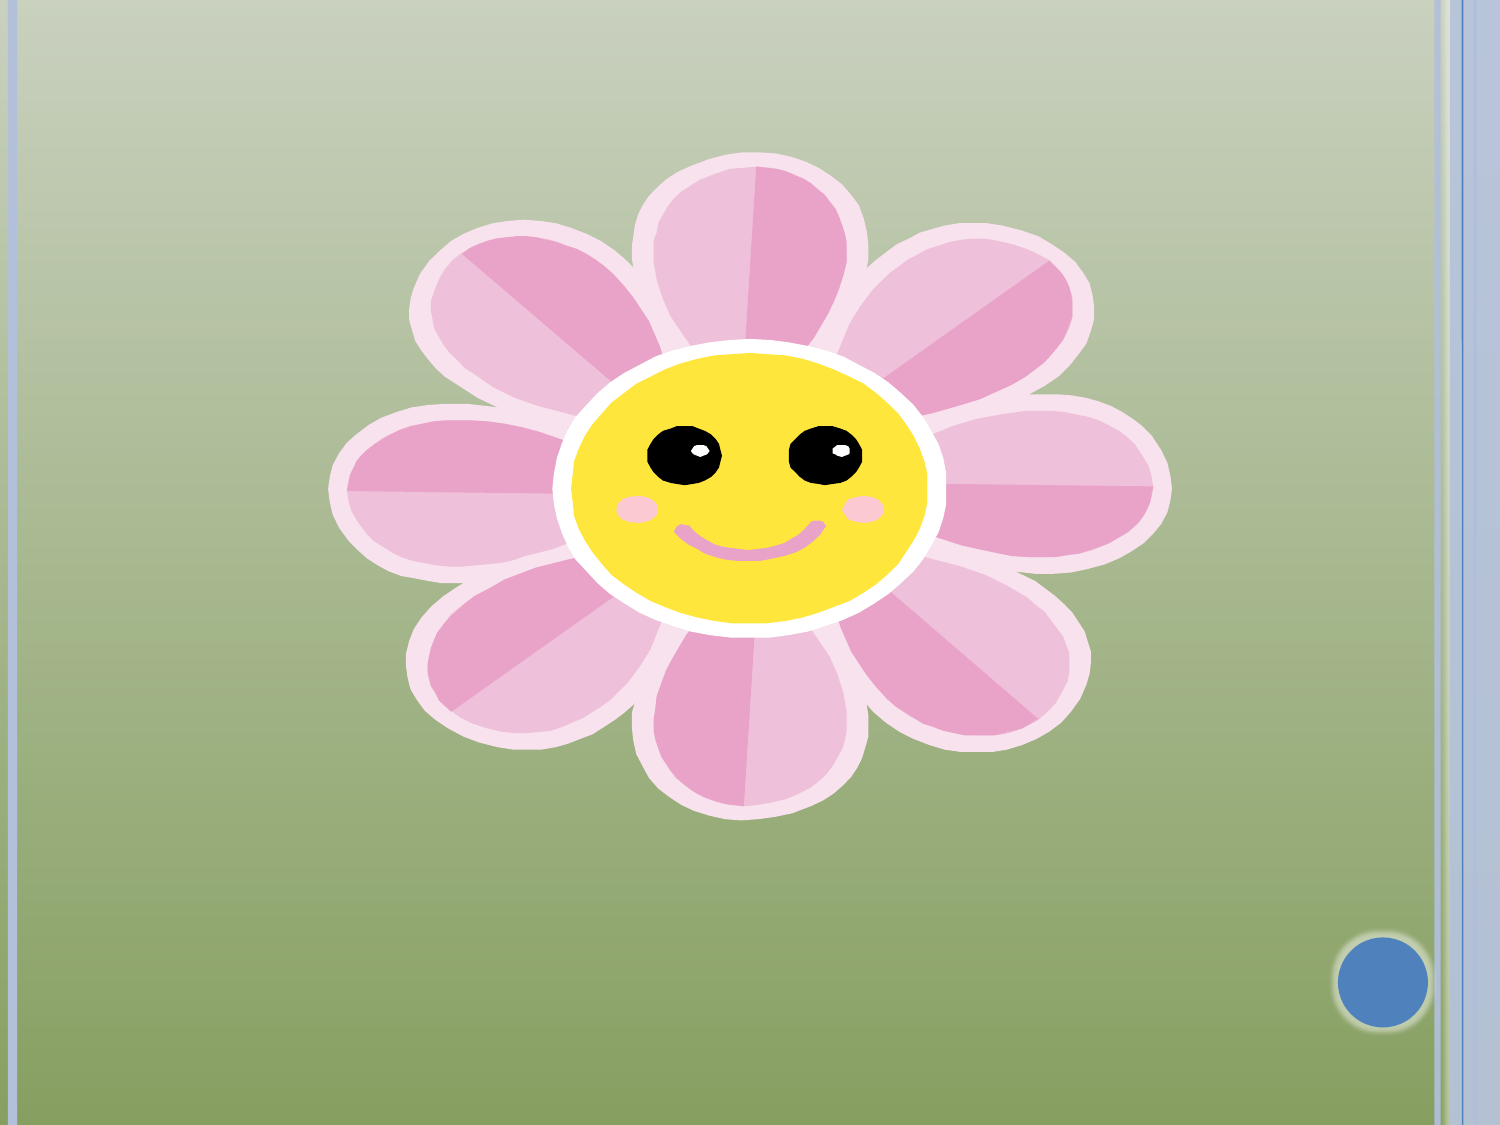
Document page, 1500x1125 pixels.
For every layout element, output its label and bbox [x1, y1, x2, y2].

picture [327, 151, 1173, 821]
